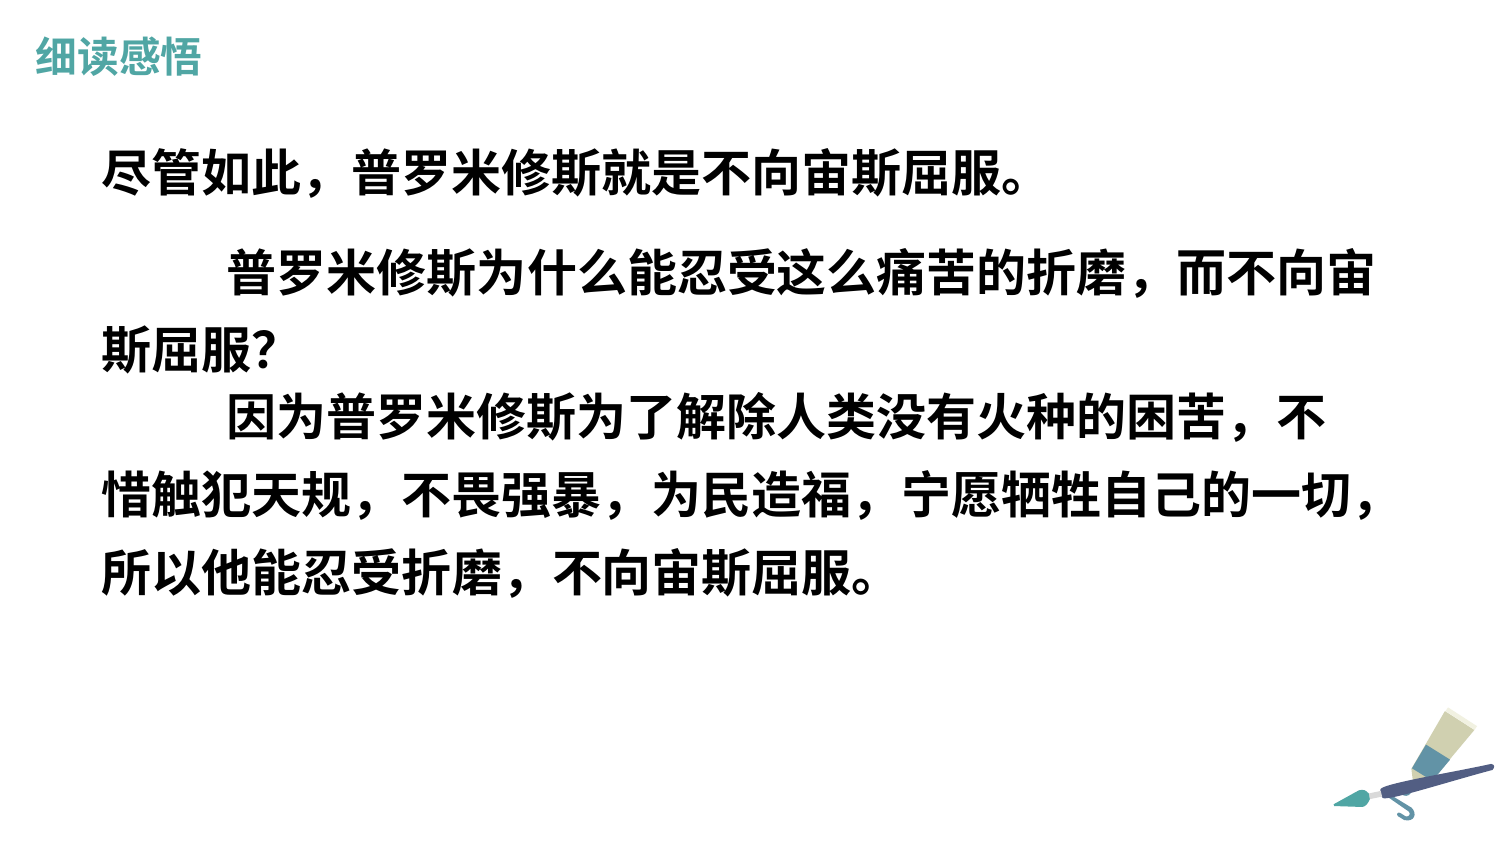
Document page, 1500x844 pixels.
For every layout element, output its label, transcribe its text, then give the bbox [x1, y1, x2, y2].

text_box 细读感悟 [24, 25, 261, 87]
text_box 尽管如此，普罗米修斯就是不向宙斯屈服。 [90, 136, 1293, 208]
text_box 普罗米修斯为什么能忍受这么痛苦的折磨，而不向宙斯屈服？ [90, 217, 1410, 385]
text_box 因为普罗米修斯为了解除人类没有火种的困苦，不惜触犯天规，不畏强暴，为民造福，宁愿牺牲自己的一切，所以他能忍受折磨，不向宙斯屈服。 [90, 361, 1387, 607]
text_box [1358, 708, 1481, 844]
